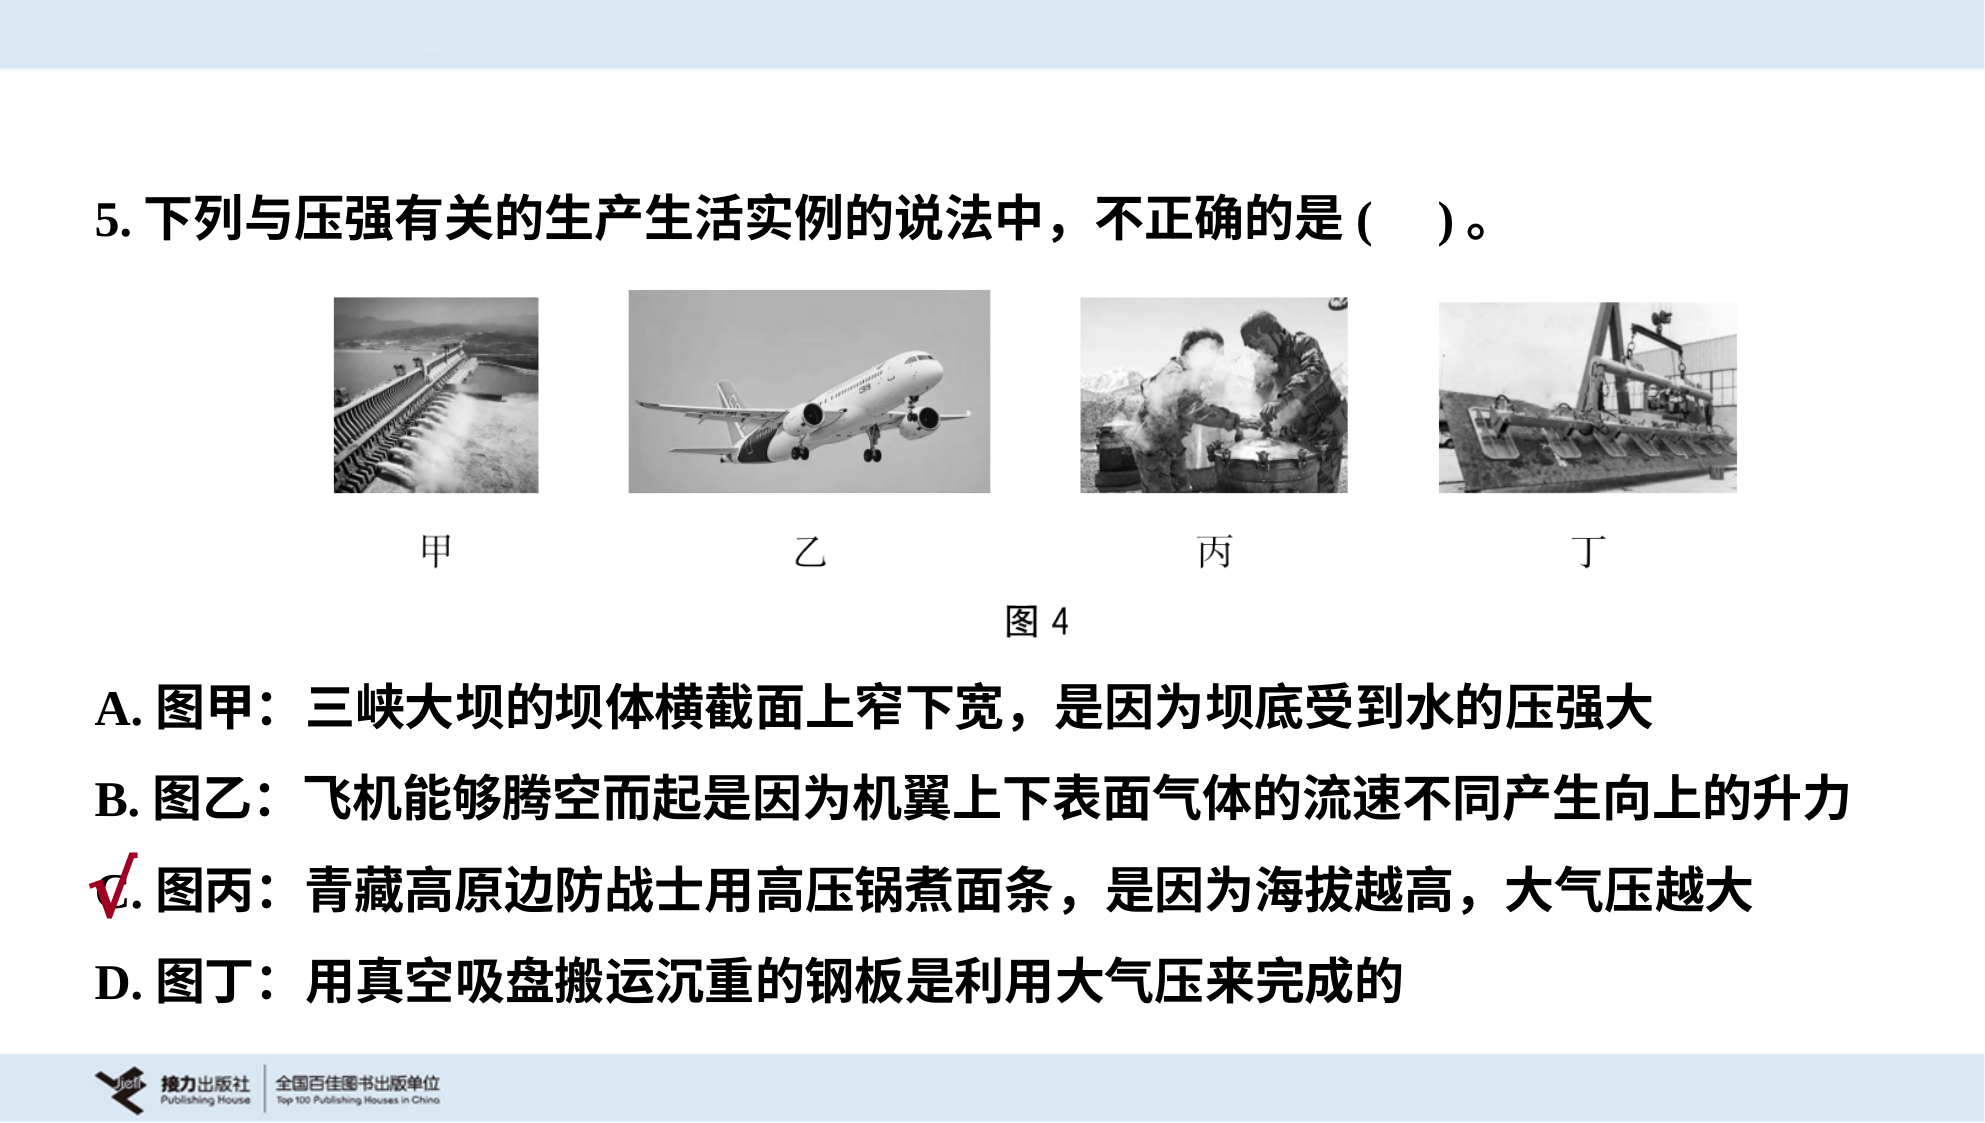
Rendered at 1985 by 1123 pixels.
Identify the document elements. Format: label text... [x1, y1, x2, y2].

text_box √ [86, 840, 139, 933]
text_box A.图甲：三峡大坝的坝体横截面上窄下宽，是因为坝底受到水的压强大 B.图乙：飞机能够腾空而起是因为机翼上下表面气体的流速不同产生向上的升力 C.图丙：青藏高原边防战士用高压锅煮面条，是因为海拔越高，大气压越大 D.图丁：用真空吸盘搬运沉重的钢板是利用大气压来完成的 [94, 643, 1892, 1010]
picture [0, 0, 1985, 1122]
text_box 5.下列与压强有关的生产生活实例的说法中，不正确的是( )。 [94, 158, 1892, 247]
